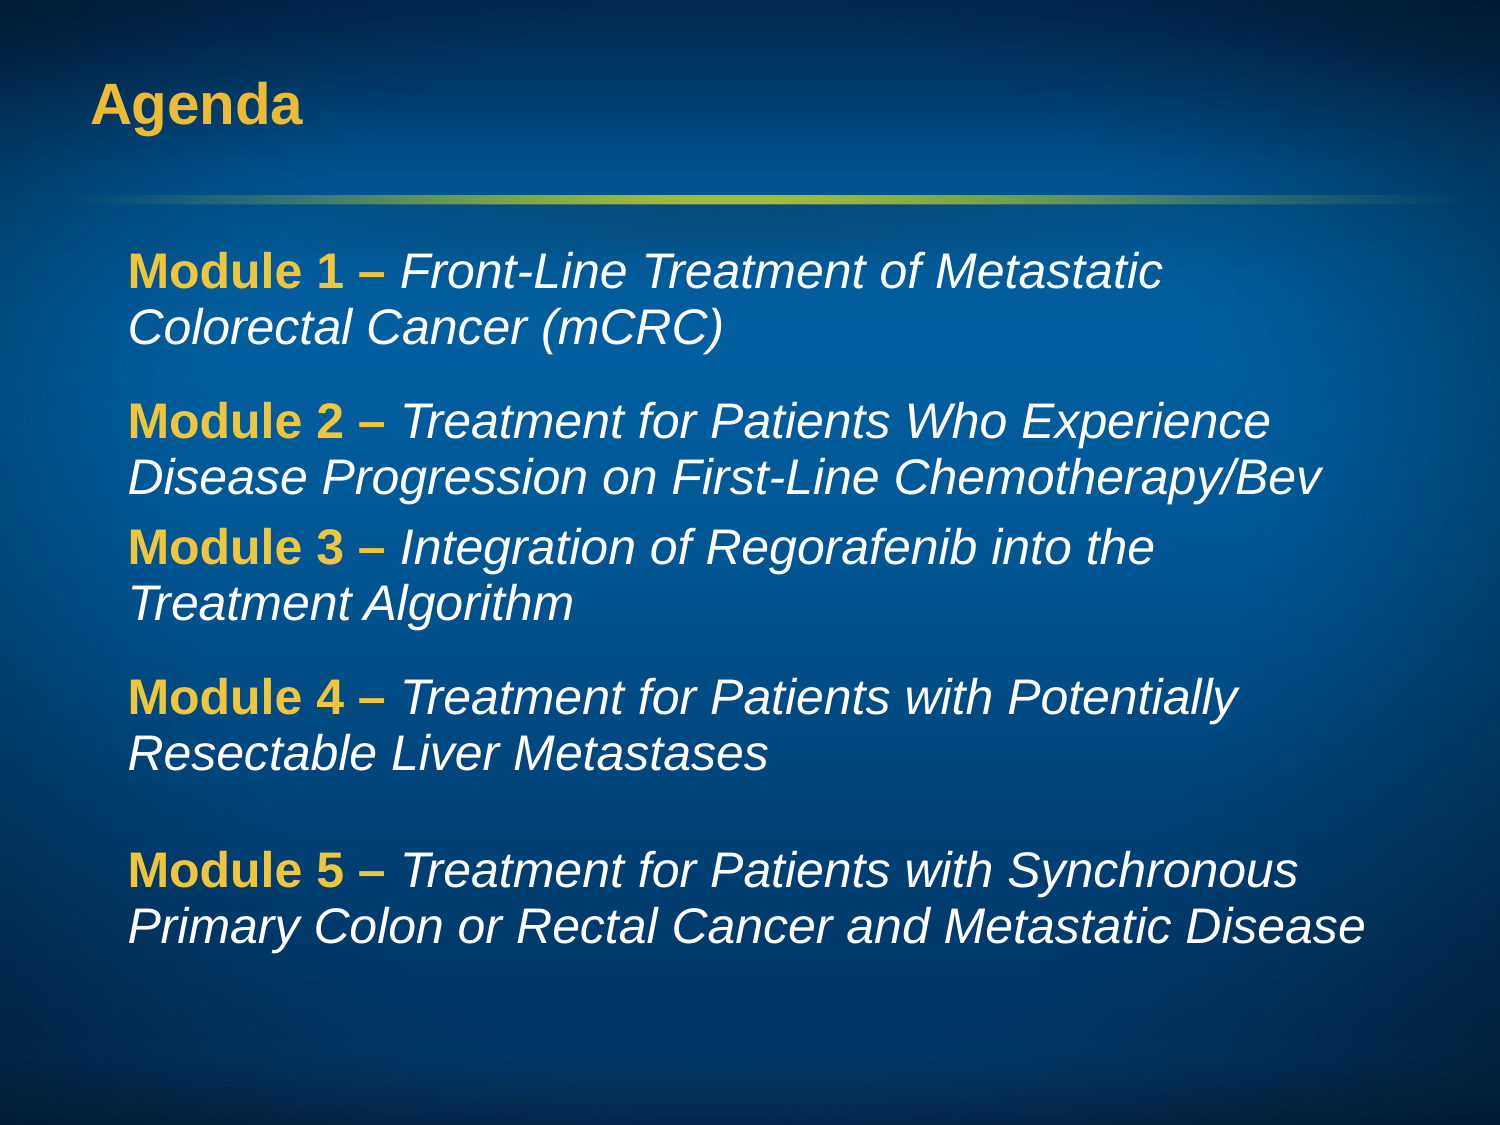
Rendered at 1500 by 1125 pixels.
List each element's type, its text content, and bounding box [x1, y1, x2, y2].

table_cell Module 4 – Treatment for Patients with Potentially Resectable Liver Metastases [113, 639, 1388, 812]
title Agenda [75, 7, 1425, 196]
picture [0, 0, 1500, 1125]
table_cell Module 3 – Integration of Regorafenib into the Treatment Algorithm [113, 512, 1388, 639]
table_cell Module 2 – Treatment for Patients Who Experience Disease Progression on First-Line Chemotherapy/Bev [113, 386, 1388, 512]
table_header Module 1 – Front-Line Treatment of Metastatic Colorectal Cancer (mCRC) [113, 212, 1388, 386]
table_cell Module 5 – Treatment for Patients with Synchronous Primary Colon or Rectal Cancer and Metastatic Disease [113, 812, 1388, 985]
